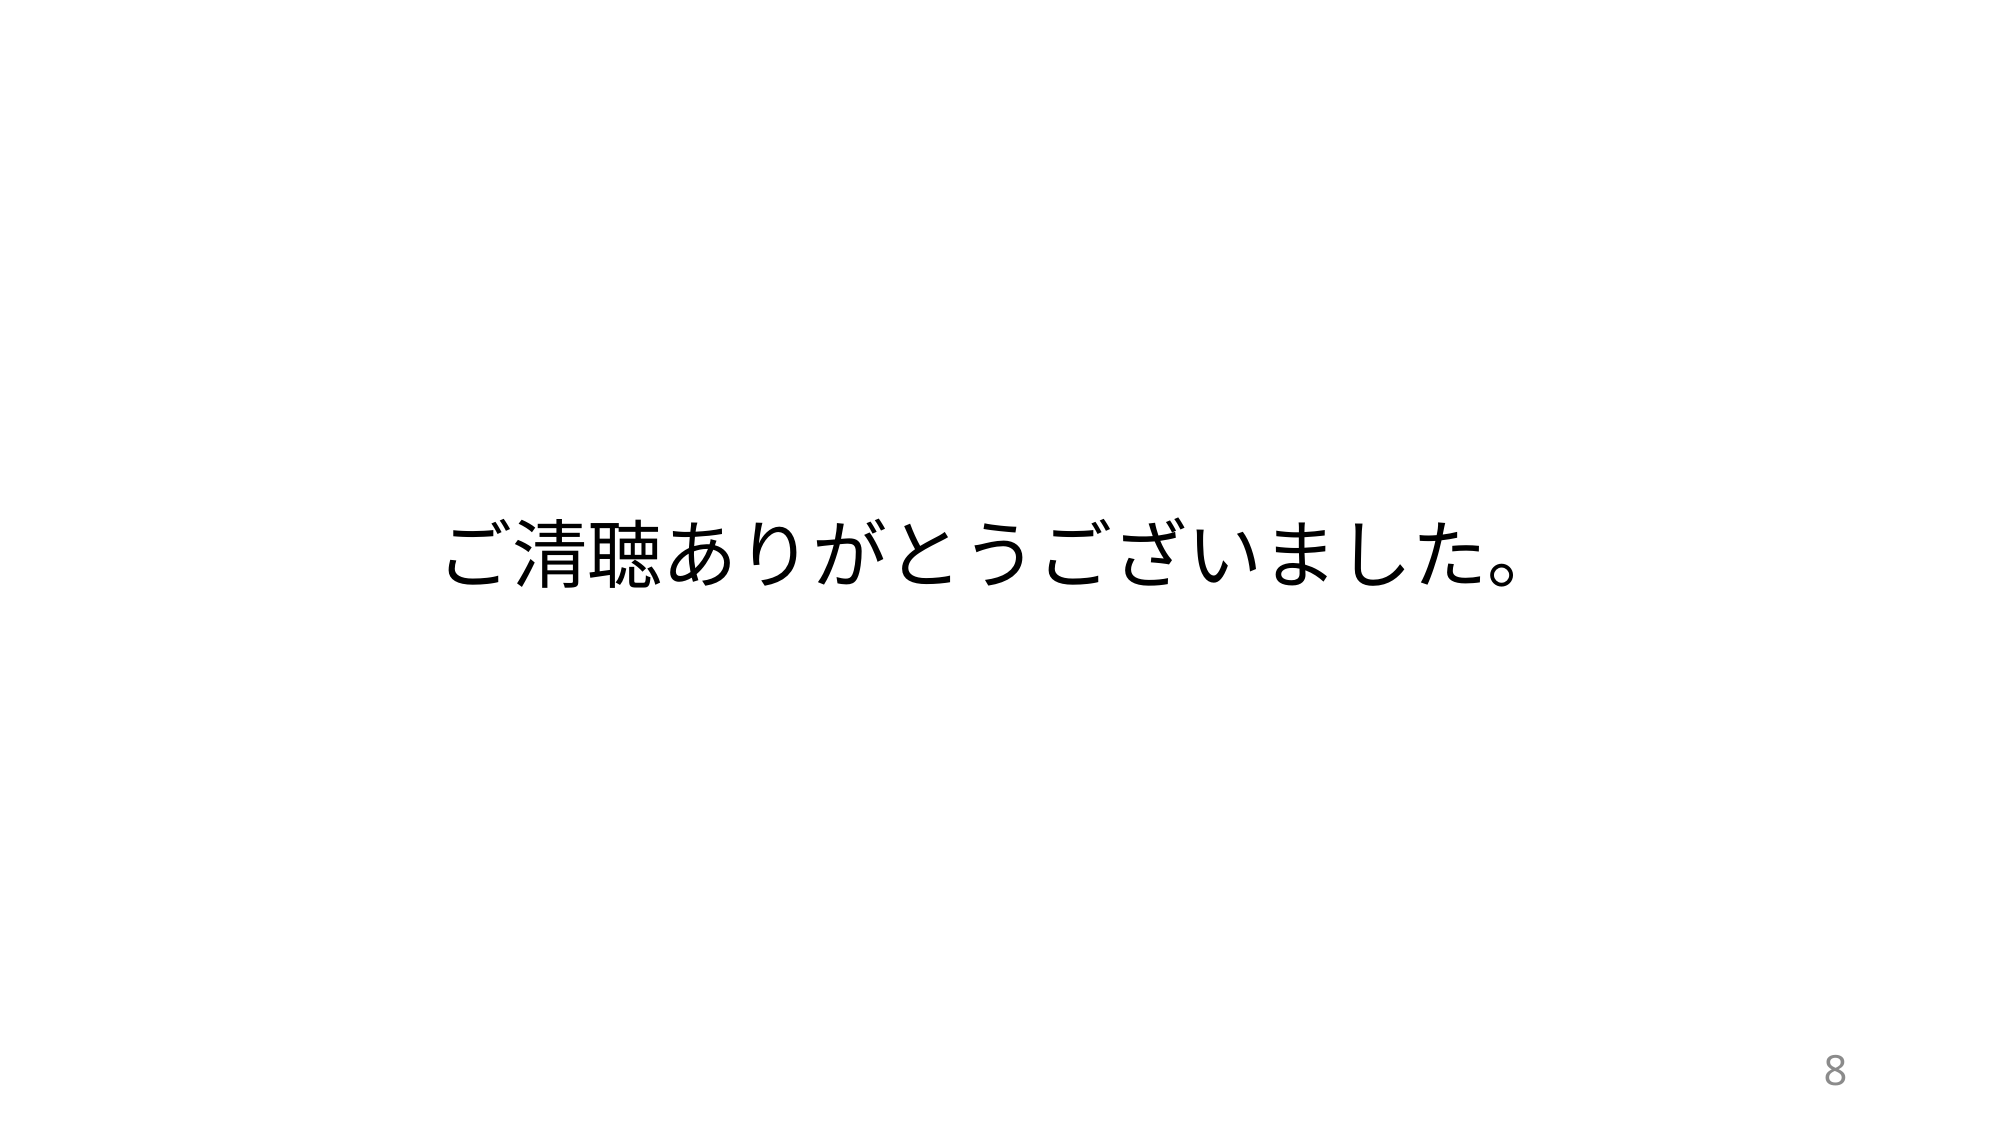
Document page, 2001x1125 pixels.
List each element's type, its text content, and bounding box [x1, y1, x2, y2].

list ご清聴ありがとうございました。 [137, 201, 1863, 916]
slide_number 8 [1412, 1042, 1863, 1103]
